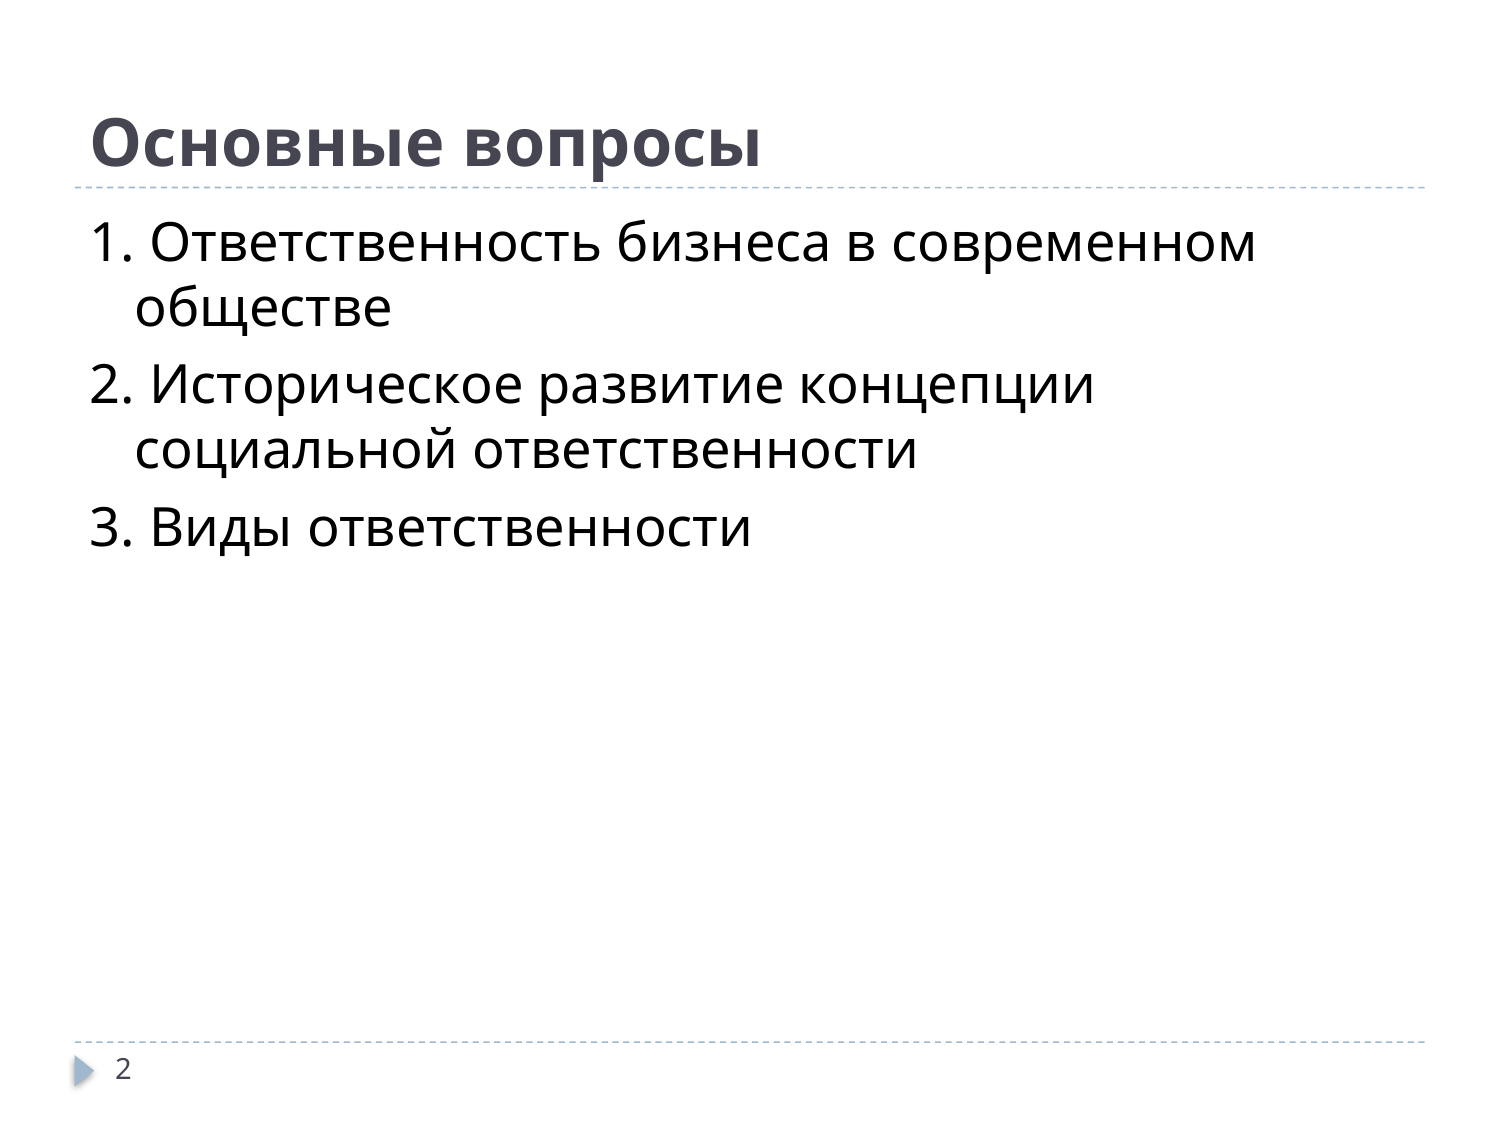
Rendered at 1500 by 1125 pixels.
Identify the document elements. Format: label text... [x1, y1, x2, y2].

list 1. Ответственность бизнеса в современном обществе 2. Историческое развитие концепции социальной ответственности 3. Виды ответственности [75, 200, 1425, 1010]
slide_number 2 [100, 1042, 426, 1103]
title Основные вопросы [75, 24, 1425, 188]
